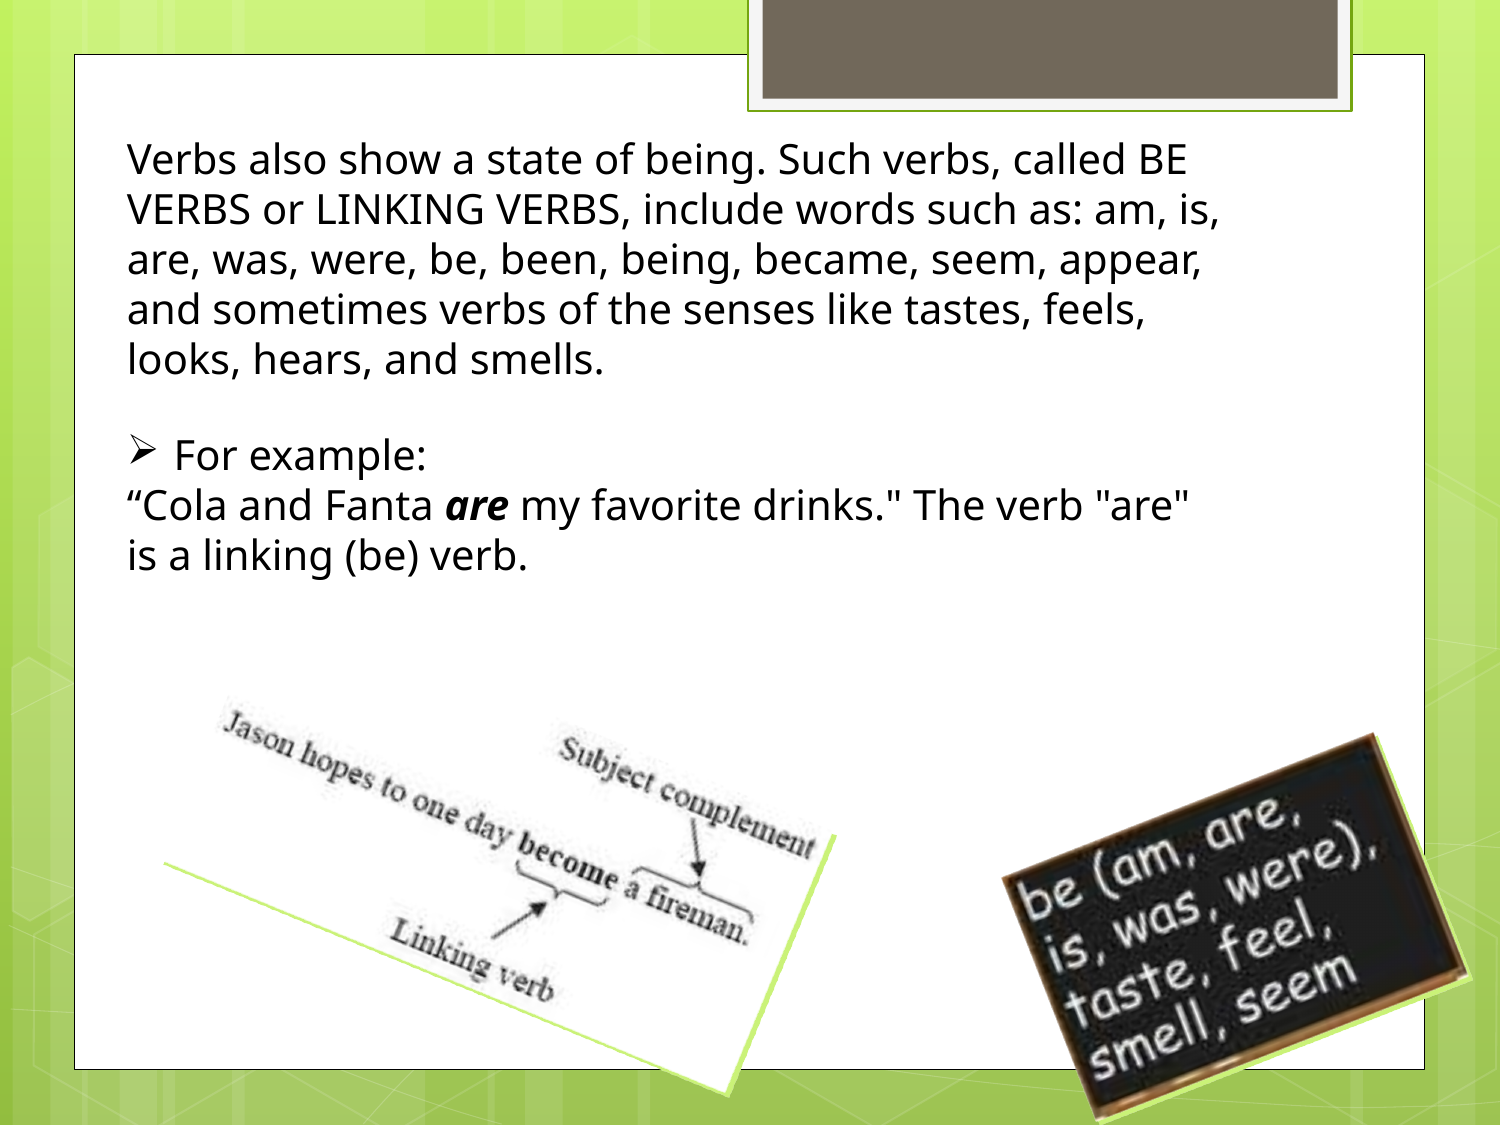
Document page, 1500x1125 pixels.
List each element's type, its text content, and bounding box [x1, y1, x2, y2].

picture [161, 599, 831, 1091]
text_box For example: “Cola and Fanta are my favorite drinks." The verb "are" is a linking (be) verb. [112, 281, 1235, 587]
text_box Verbs also show a state of being. Such verbs, called BE VERBS or LINKING VERBS, include words such as: am, is, are, was, were, be, been, being, became, seem, appear, and sometimes verbs of the senses like tastes, feels, looks, hears, and smells. [112, 125, 1258, 391]
picture [1003, 734, 1467, 1120]
